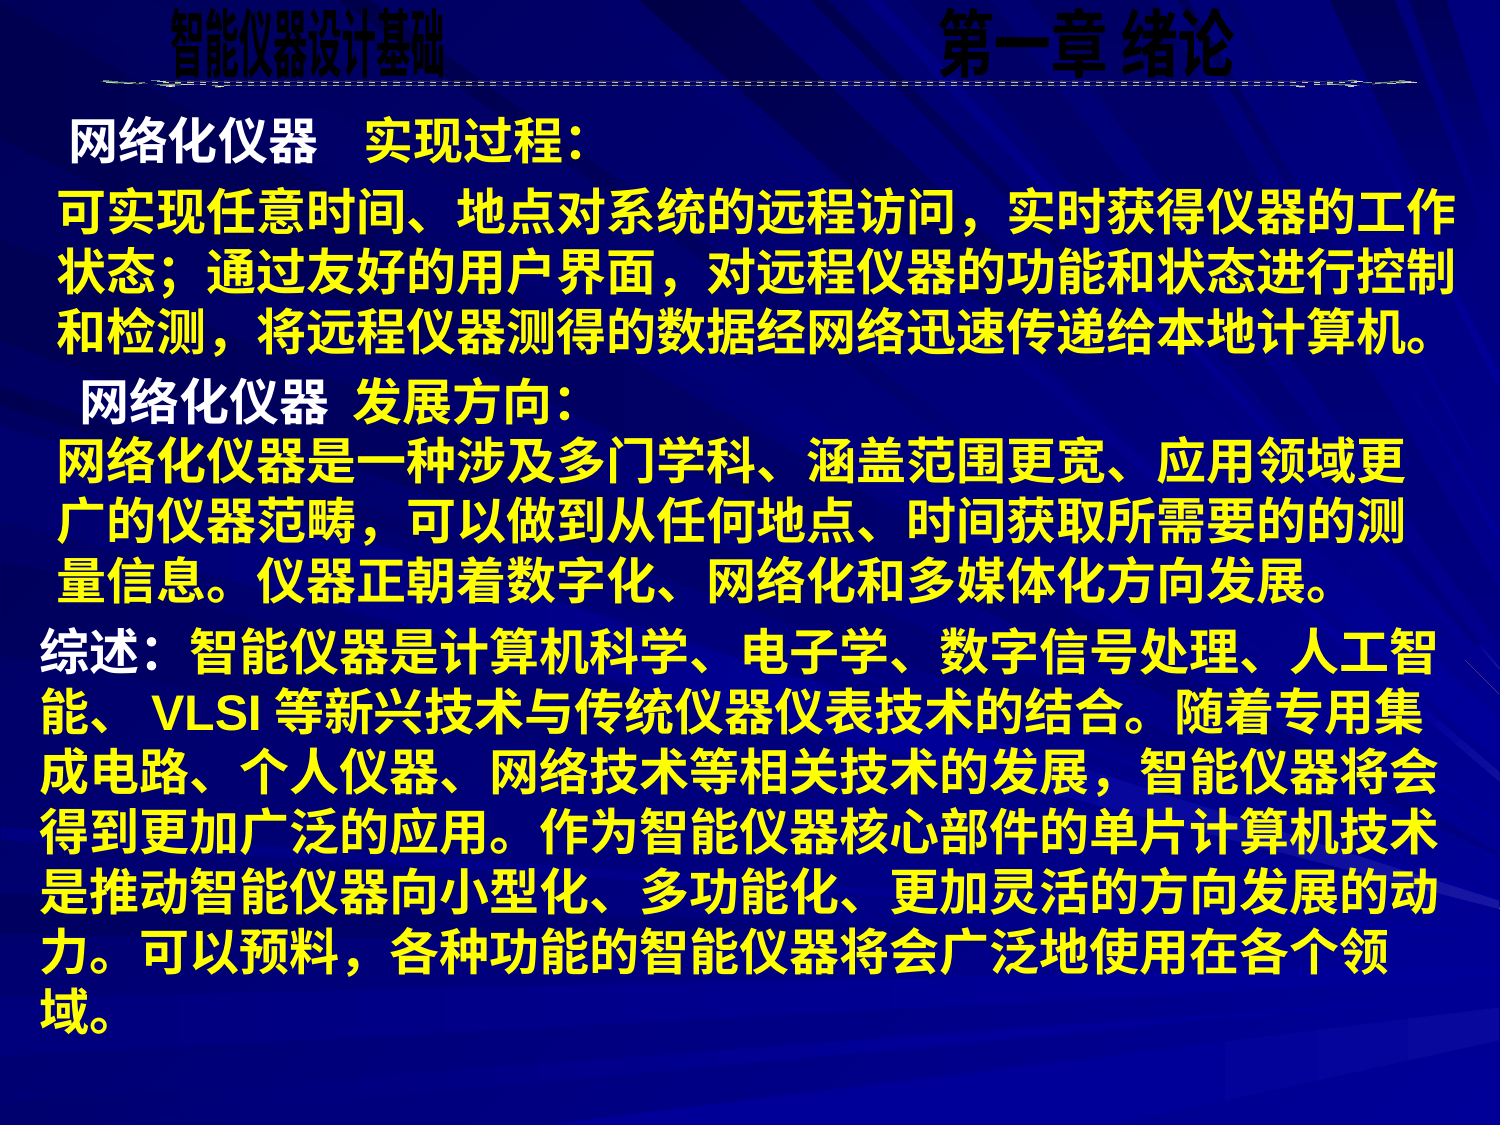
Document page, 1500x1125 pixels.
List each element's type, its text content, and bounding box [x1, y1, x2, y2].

text_box 网络化仪器 实现过程： [53, 101, 633, 173]
text_box 网络化仪器 发展方向： [64, 362, 718, 421]
picture [88, 78, 1424, 91]
text_box 可实现任意时间、地点对系统的远程访问，实时获得仪器的工作状态；通过友好的用户界面，对远程仪器的功能和状态进行控制和检测，将远程仪器测得的数据经网络迅速传递给本地计算机。 [41, 173, 1494, 368]
text_box 综述：智能仪器是计算机科学、电子学、数字信号处理、人工智能、VLSI等新兴技术与传统仪器仪表技术的结合。随着专用集成电路、个人仪器、网络技术等相关技术的发展，智能仪器将会得到更加广泛的应用。作为智能仪器核心部件的单片计算机技术是推动智能仪器向小型化、多功能化、更加灵活的方向发展的动力。可以预料，各种功能的智能仪器将会广泛地使用在各个领域。 [24, 613, 1459, 1049]
text_box 网络化仪器是一种涉及多门学科、涵盖范围更宽、应用领域更广的仪器范畴，可以做到从任何地点、时间获取所需要的的测量信息。仪器正朝着数字化、网络化和多媒体化方向发展。 [41, 421, 1463, 617]
